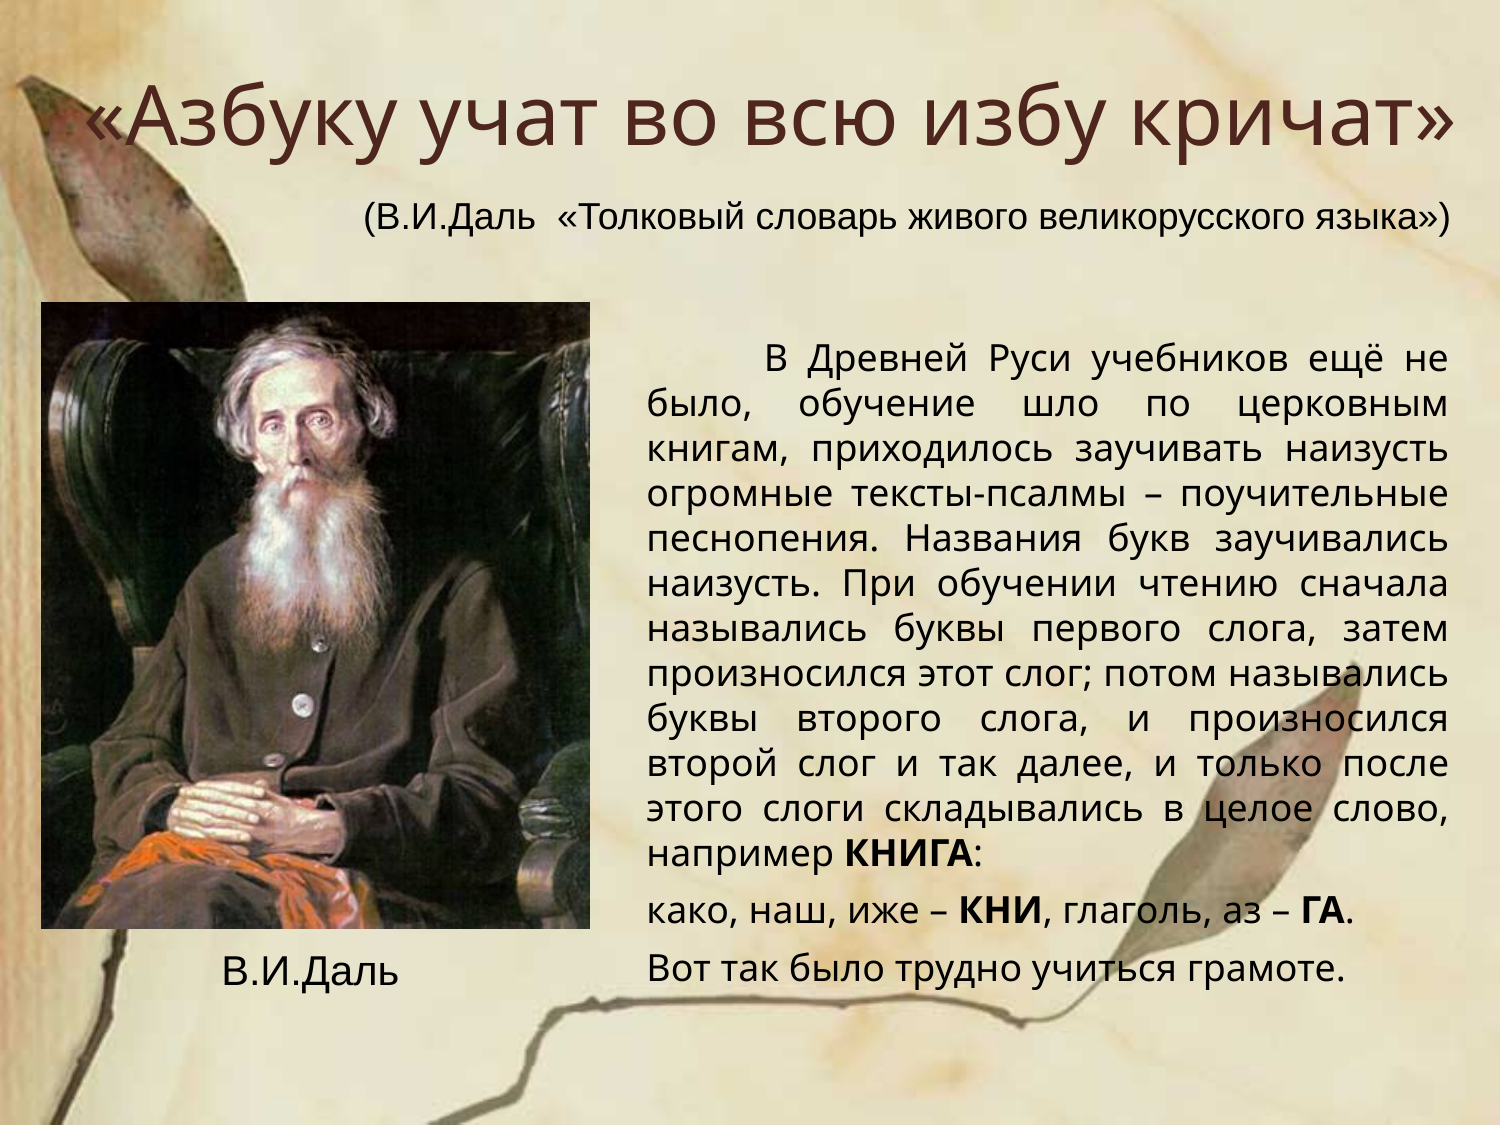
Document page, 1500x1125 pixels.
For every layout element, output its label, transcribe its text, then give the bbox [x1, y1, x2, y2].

text_box В Древней Руси учебников ещё не было, обучение шло по церковным книгам, приходилось заучивать наизусть огромные тексты-псалмы – поучительные песнопения. Названия букв заучивались наизусть. При обучении чтению сначала назывались буквы первого слога, затем произносился этот слог; потом назывались буквы второго слога, и произносился второй слог и так далее, и только после этого слоги складывались в целое слово, например КНИГА: како, наш, иже – КНИ, глаголь, аз – ГА. Вот так было трудно учиться грамоте. [631, 326, 1465, 996]
picture [0, 0, 1500, 1125]
text_box (В.И.Даль «Толковый словарь живого великорусского языка») [348, 184, 1500, 245]
text_box В.И.Даль [206, 937, 415, 1002]
text_box «Азбуку учат во всю избу кричат» [41, 54, 1500, 170]
